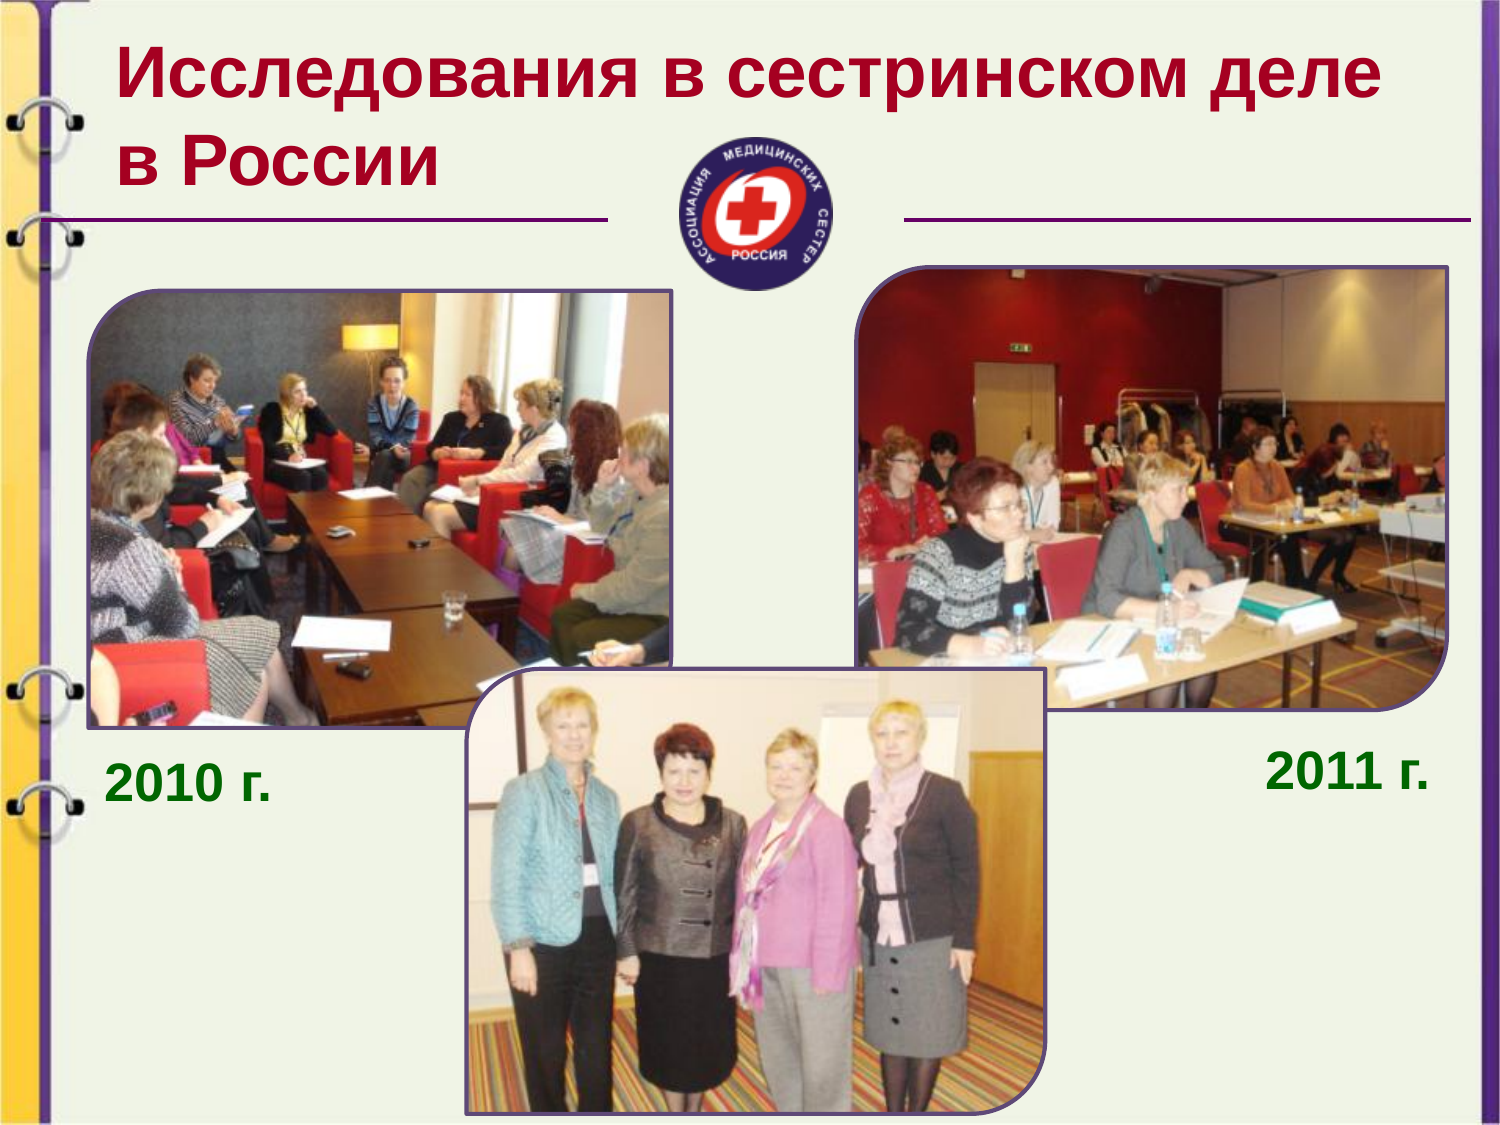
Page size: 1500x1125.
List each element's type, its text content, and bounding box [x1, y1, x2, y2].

picture [0, 0, 1500, 1125]
text_box 2011 г. [1250, 727, 1446, 808]
text_box 2010 г. [89, 739, 288, 820]
text_box Исследования в сестринском деле в России [100, 17, 1424, 208]
